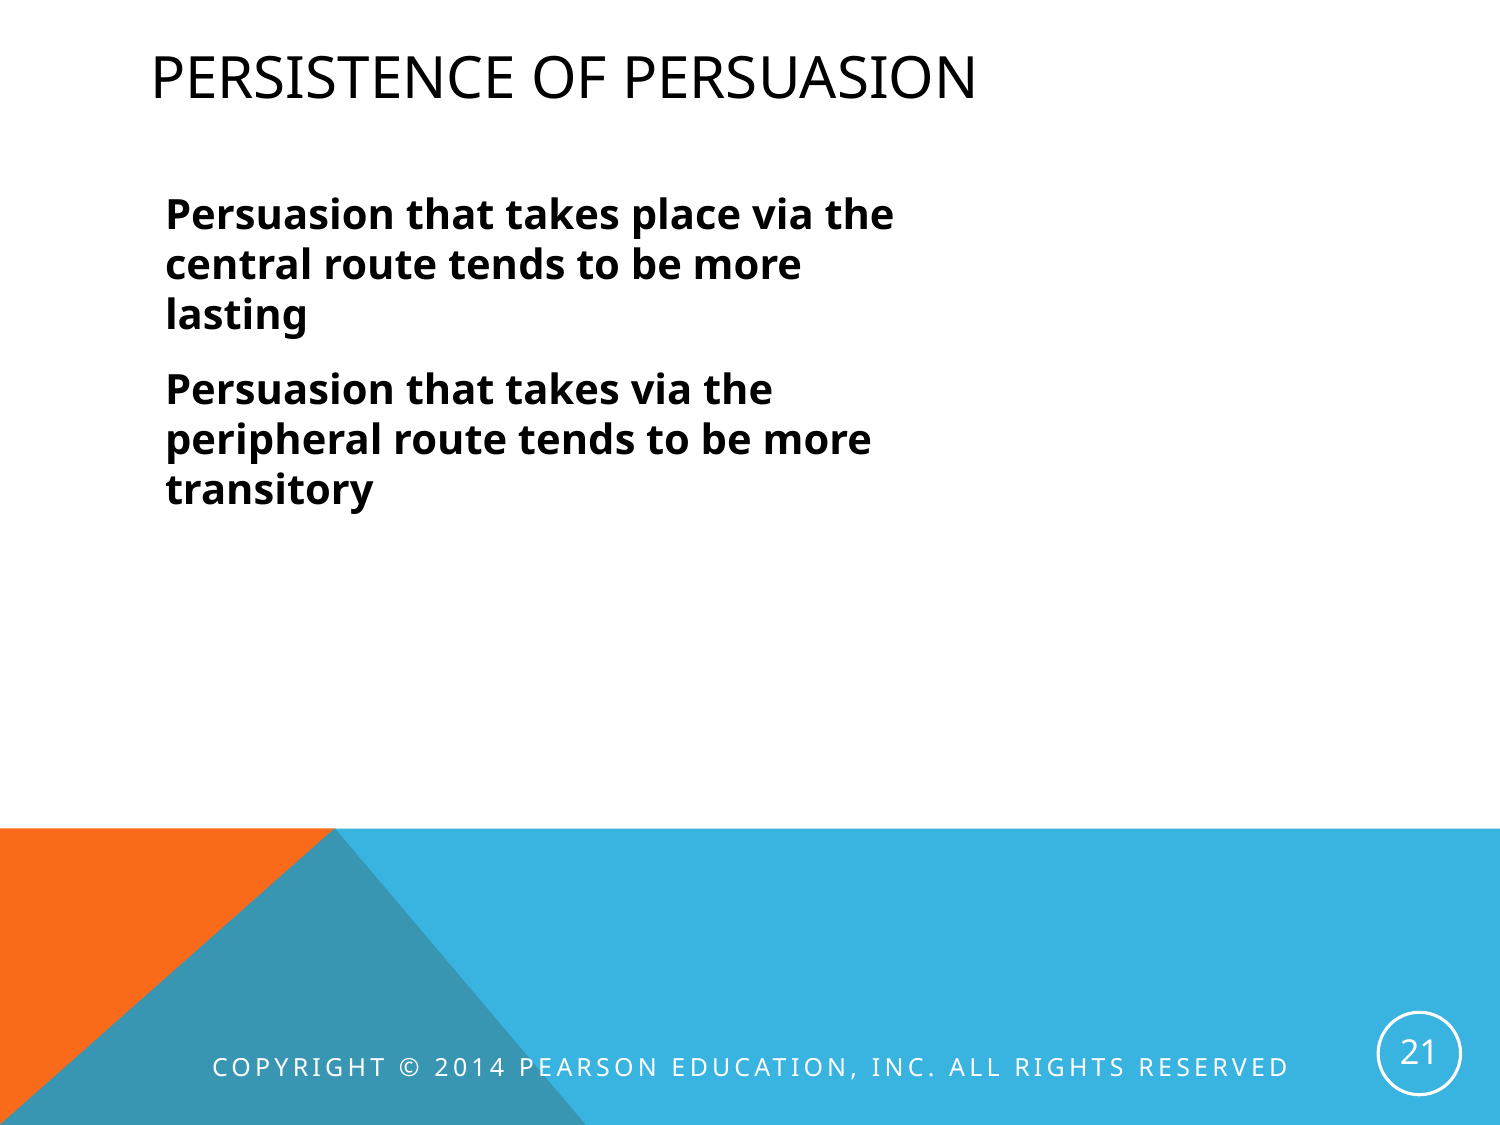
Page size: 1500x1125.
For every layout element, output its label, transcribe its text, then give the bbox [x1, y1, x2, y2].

title Persistence of persuasion [135, 0, 1369, 150]
footer Copyright © 2014 Pearson Education, Inc. All rights reserved [150, 1012, 1352, 1125]
slide_number 21 [1376, 1010, 1463, 1097]
list Persuasion that takes place via the central route tends to be more lasting Persuasion that takes via the peripheral route tends to be more transitory [150, 180, 913, 768]
